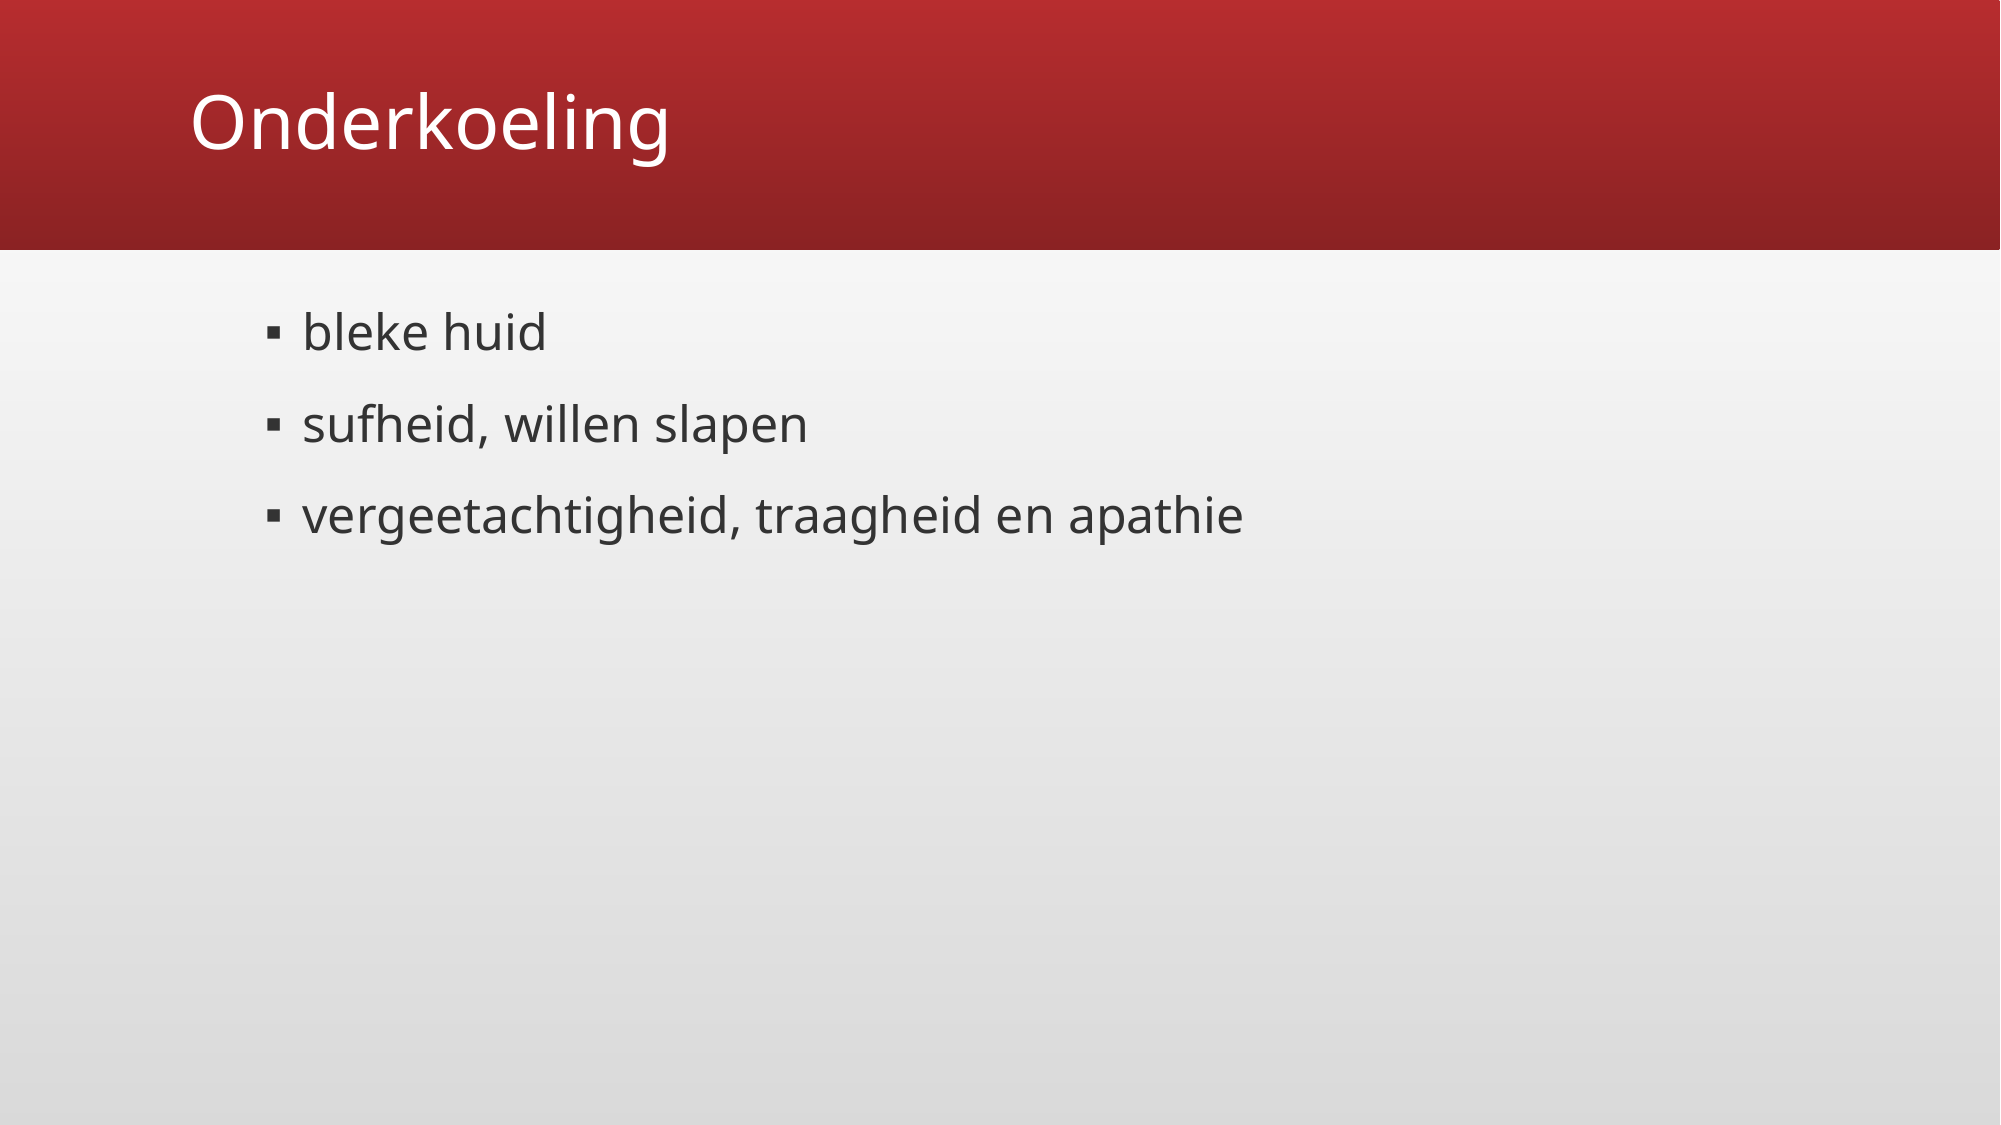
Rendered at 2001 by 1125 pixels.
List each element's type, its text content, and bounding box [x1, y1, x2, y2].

list bleke huid sufheid, willen slapen vergeetachtigheid, traagheid en apathie [249, 299, 1750, 1050]
title Onderkoeling [174, 16, 1825, 234]
